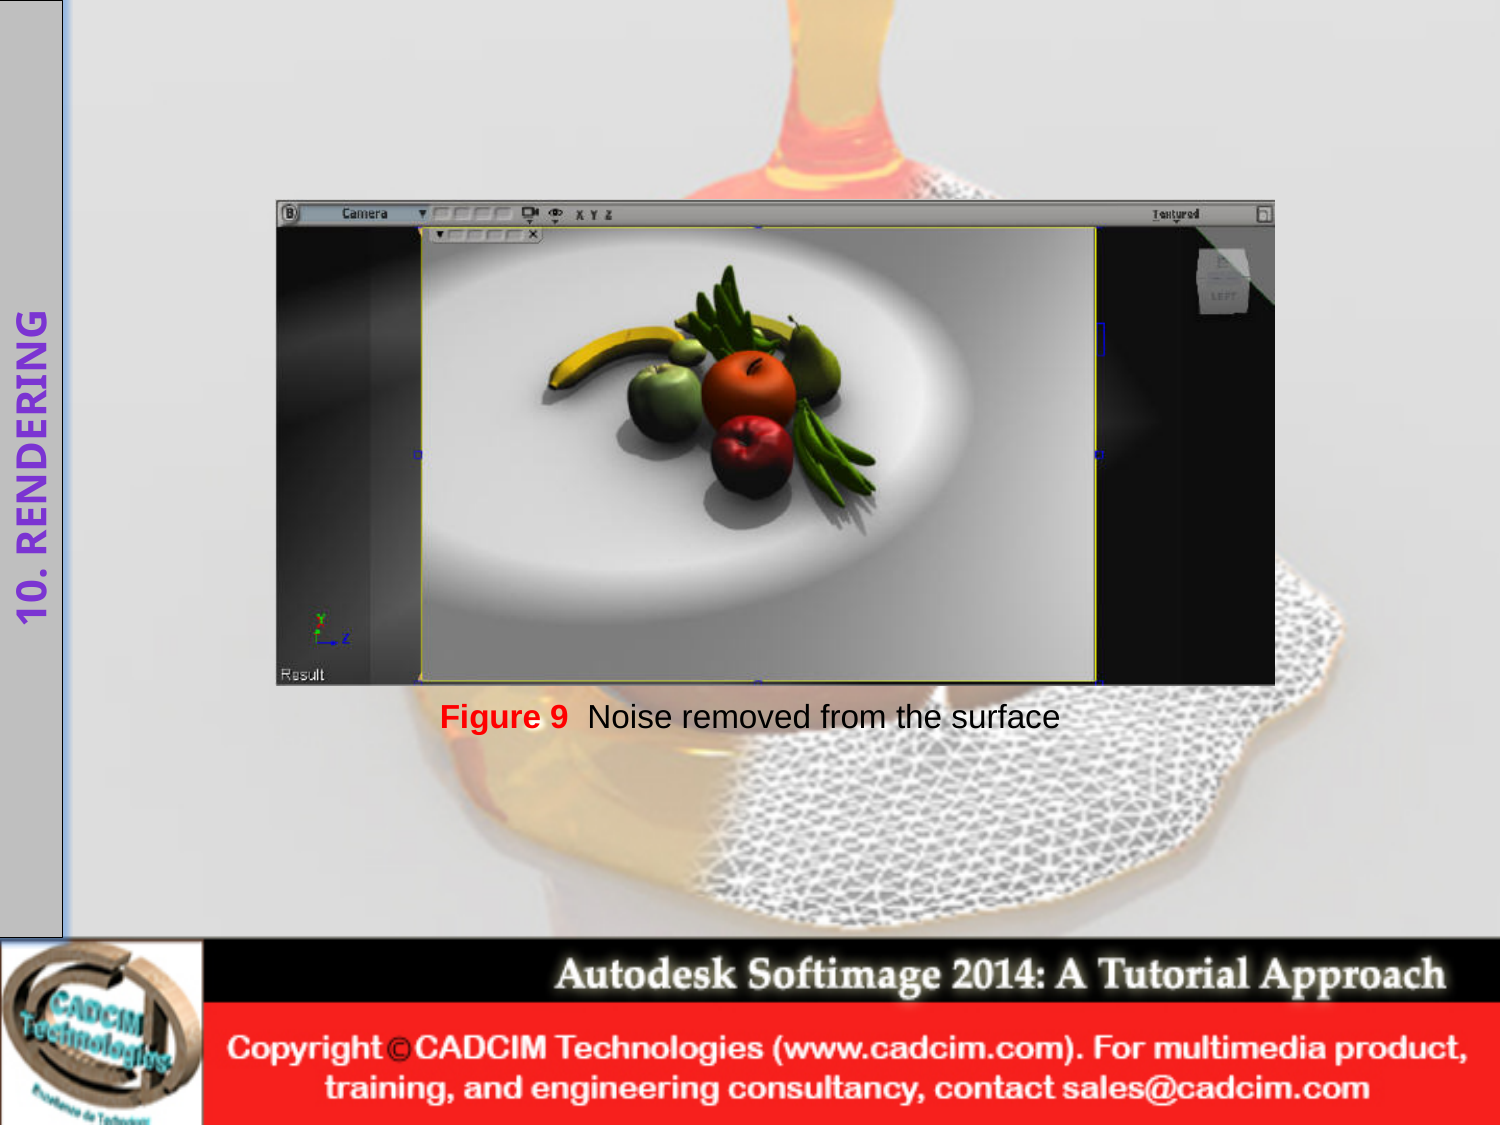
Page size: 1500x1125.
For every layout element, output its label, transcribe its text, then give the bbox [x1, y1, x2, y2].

picture [0, 0, 1500, 1125]
text_box Figure 9 Noise removed from the surface [424, 696, 1175, 743]
